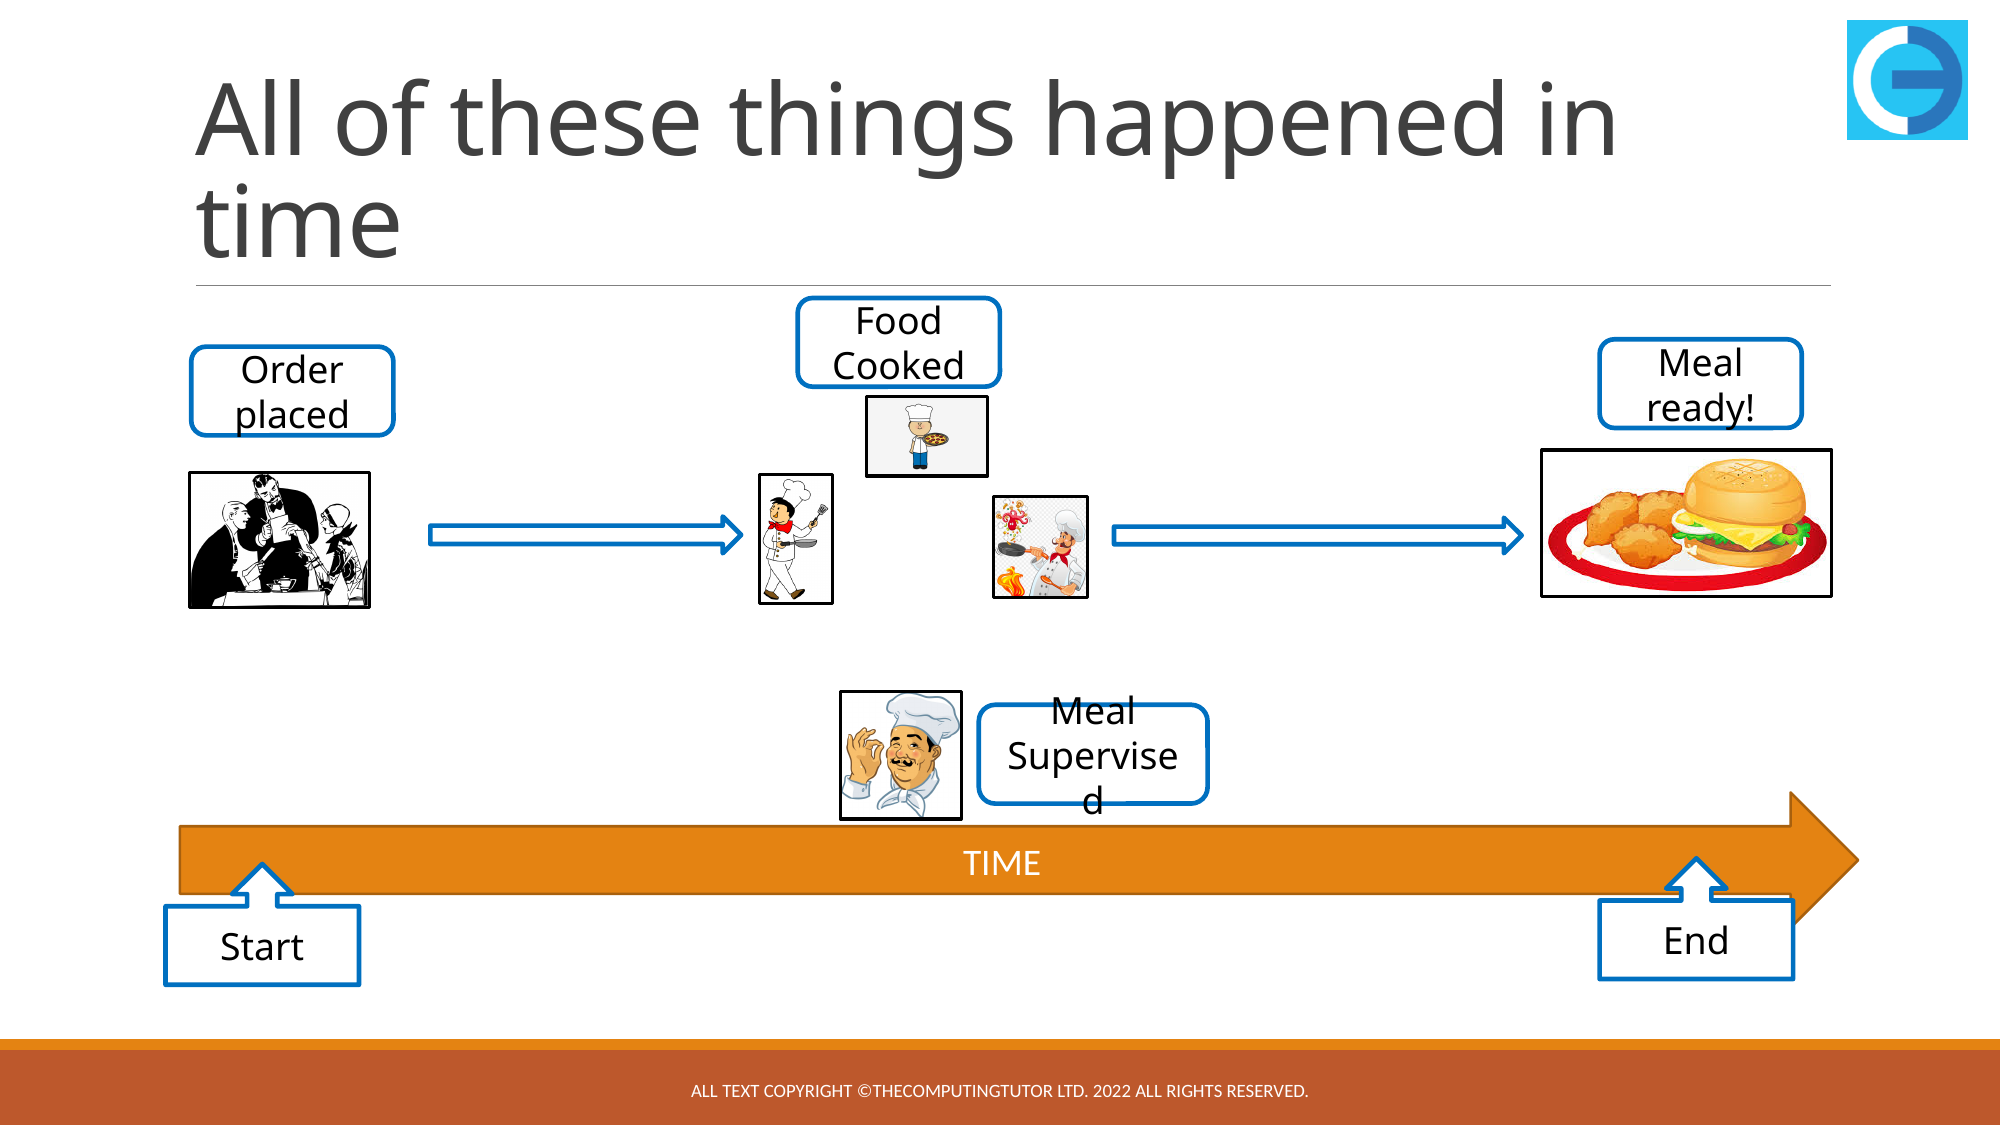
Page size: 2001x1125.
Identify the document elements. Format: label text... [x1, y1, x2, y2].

text_box Meal Supervised [977, 703, 1209, 805]
text_box Food Cooked [796, 296, 1002, 388]
picture [867, 397, 987, 475]
title All of these things happened in time [180, 47, 1830, 285]
text_box TIME [178, 791, 1860, 926]
footer All text copyright ©TheComputingTutor Ltd. 2022 All rights Reserved. [604, 1059, 1396, 1120]
picture [1542, 450, 1831, 596]
picture [1847, 20, 1968, 140]
text_box Start [164, 863, 361, 987]
text_box End [1598, 857, 1795, 981]
picture [760, 475, 832, 603]
picture [994, 497, 1087, 597]
text_box Meal ready! [1598, 337, 1804, 430]
text_box [429, 515, 743, 555]
picture [841, 692, 961, 818]
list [190, 473, 369, 607]
text_box Order placed [189, 345, 395, 437]
text_box [1112, 516, 1523, 555]
